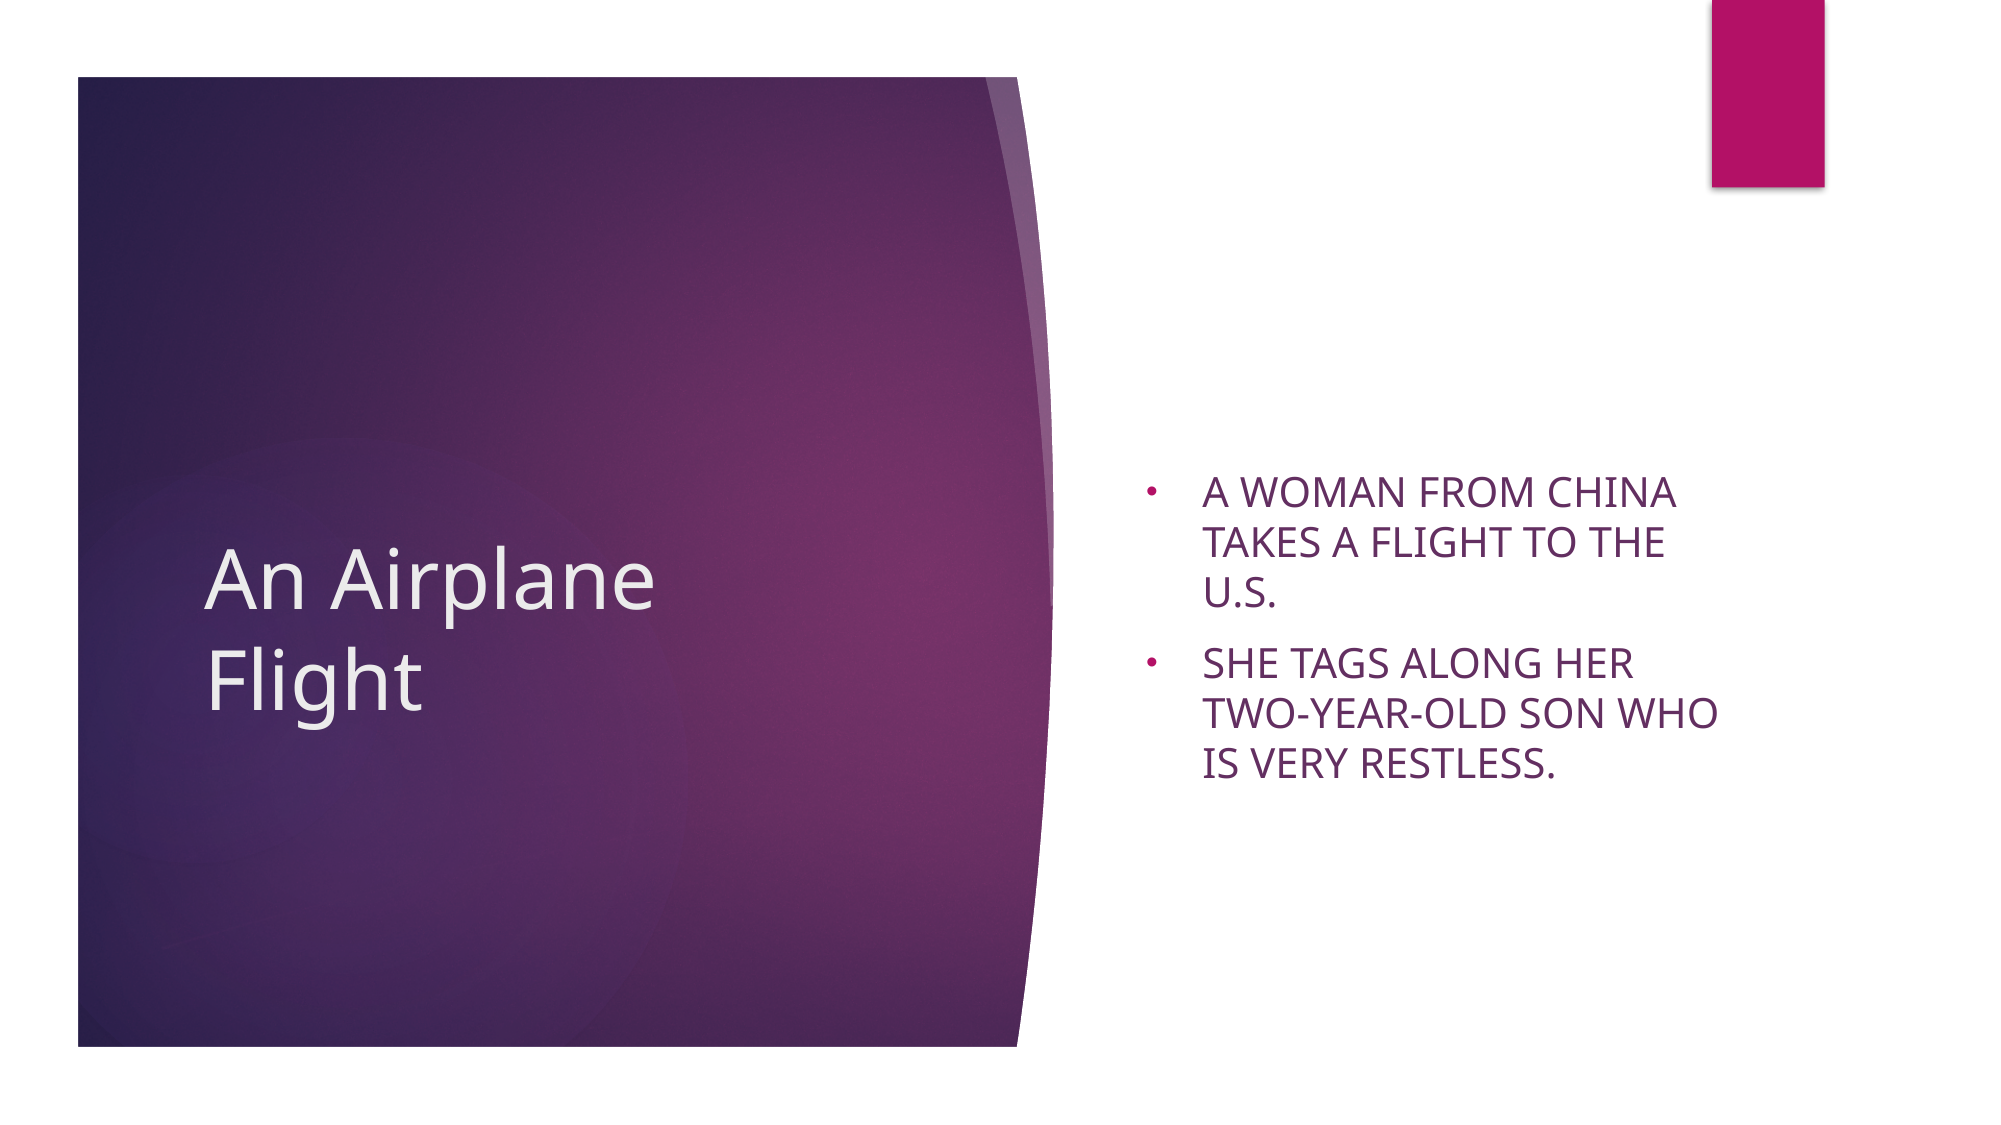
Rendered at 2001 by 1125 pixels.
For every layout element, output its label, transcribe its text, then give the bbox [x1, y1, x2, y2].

title An Airplane Flight [189, 439, 904, 814]
list A woman from China takes a flight to the U.s. She tags along her two-year-old son who is very restless. [1131, 439, 1748, 814]
